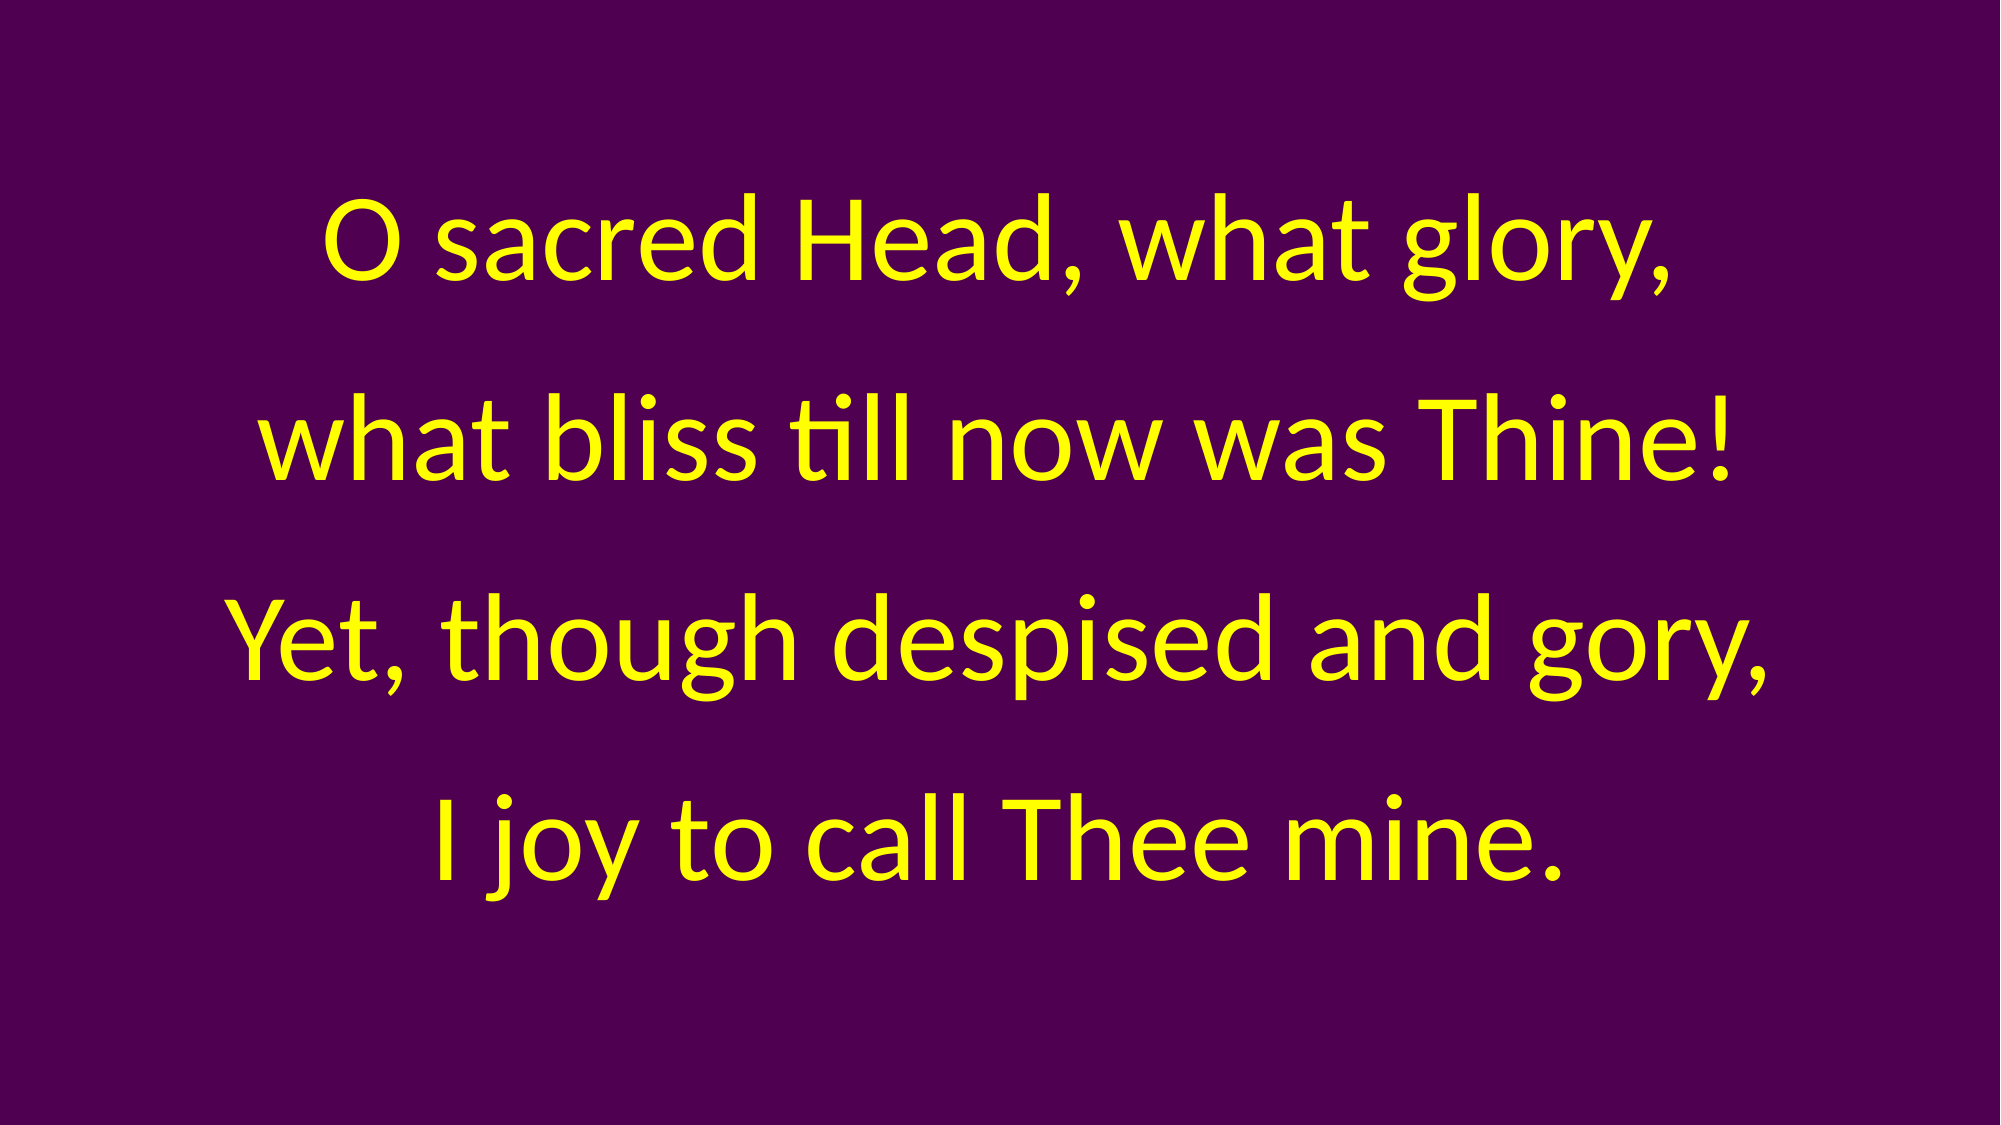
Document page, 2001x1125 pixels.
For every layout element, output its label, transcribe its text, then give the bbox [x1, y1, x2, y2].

text_box O sacred Head, what glory, what bliss till now was Thine! Yet, though despised and gory, I joy to call Thee mine. [0, 148, 2000, 914]
